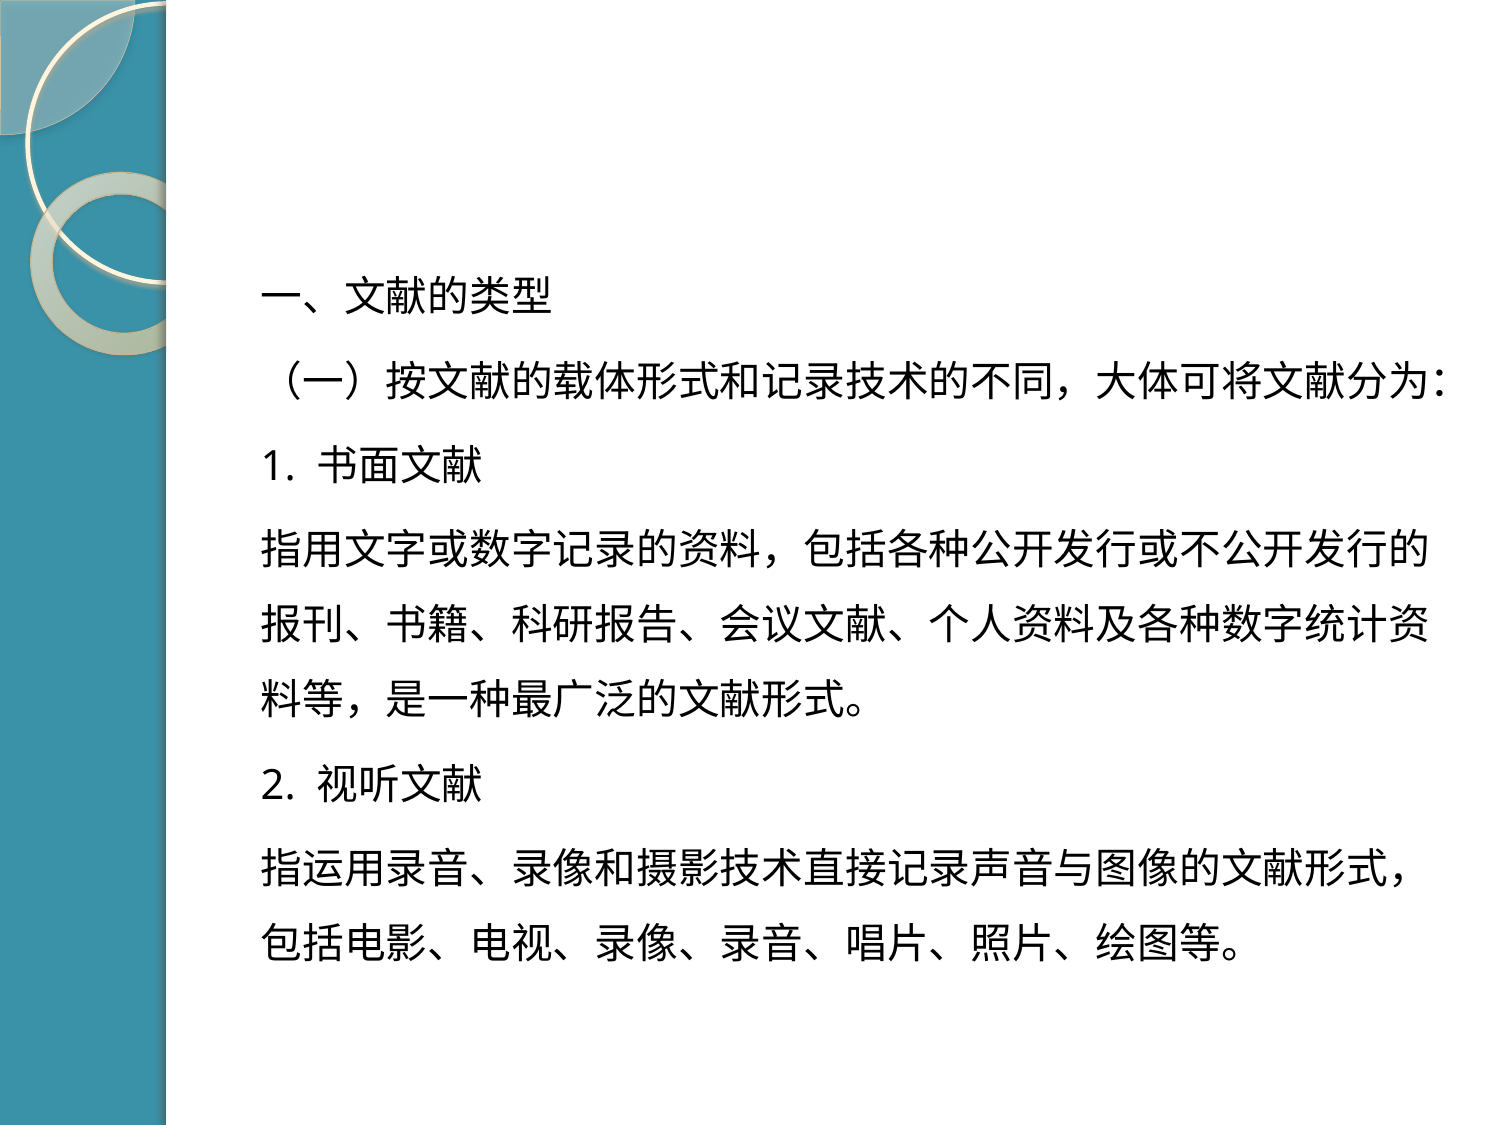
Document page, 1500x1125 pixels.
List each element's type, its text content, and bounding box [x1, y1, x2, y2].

list 一、文献的类型 （一）按文献的载体形式和记录技术的不同，大体可将文献分为： 1. 书面文献 指用文字或数字记录的资料，包括各种公开发行或不公开发行的报刊、书籍、科研报告、会议文献、个人资料及各种数字统计资料等，是一种最广泛的文献形式。 2. 视听文献 指运用录音、录像和摄影技术直接记录声音与图像的文献形式，包括电影、电视、录像、录音、唱片、照片、绘图等。 [235, 237, 1466, 1025]
